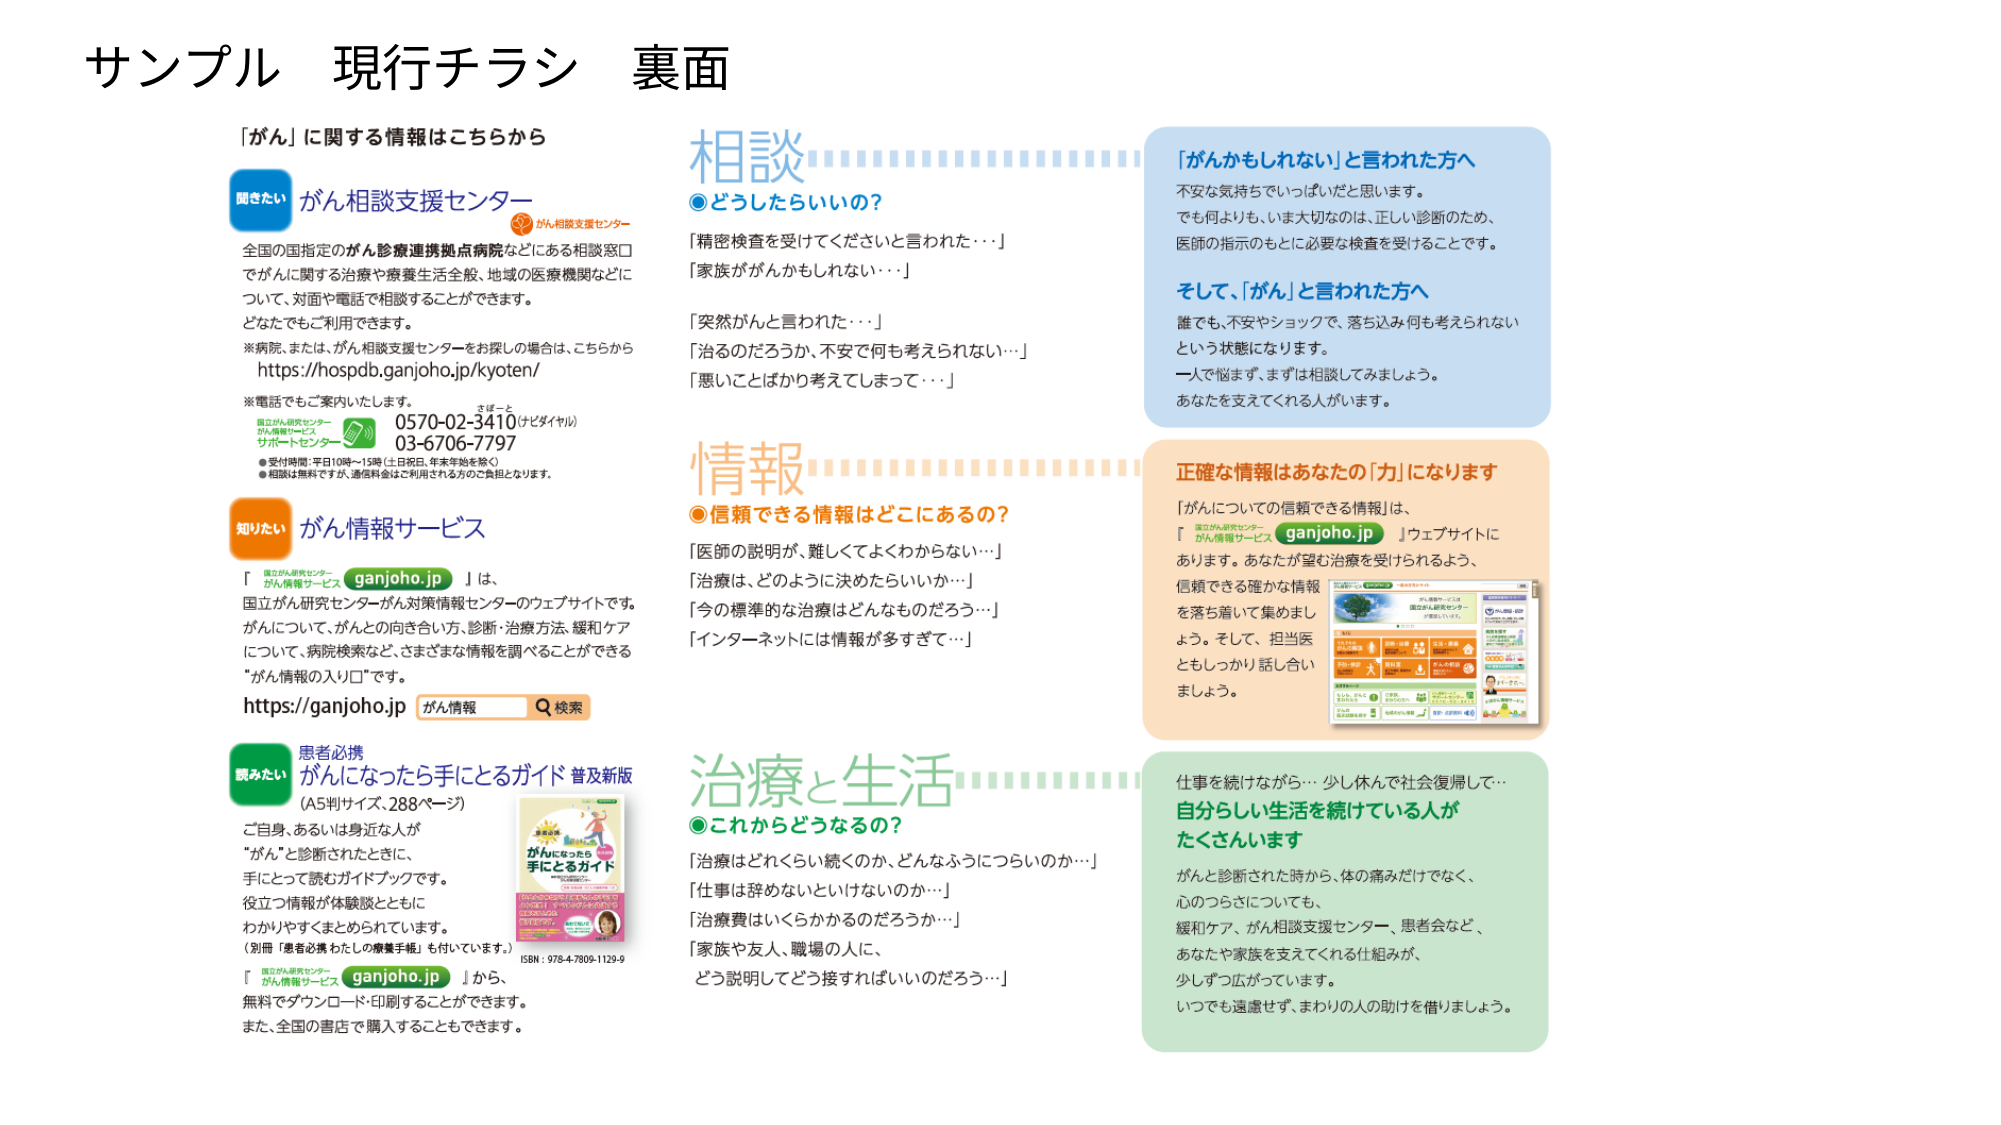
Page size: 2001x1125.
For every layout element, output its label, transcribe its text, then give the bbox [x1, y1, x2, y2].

picture [211, 106, 1565, 1065]
text_box サンプル 現行チラシ 裏面 [68, 29, 821, 105]
